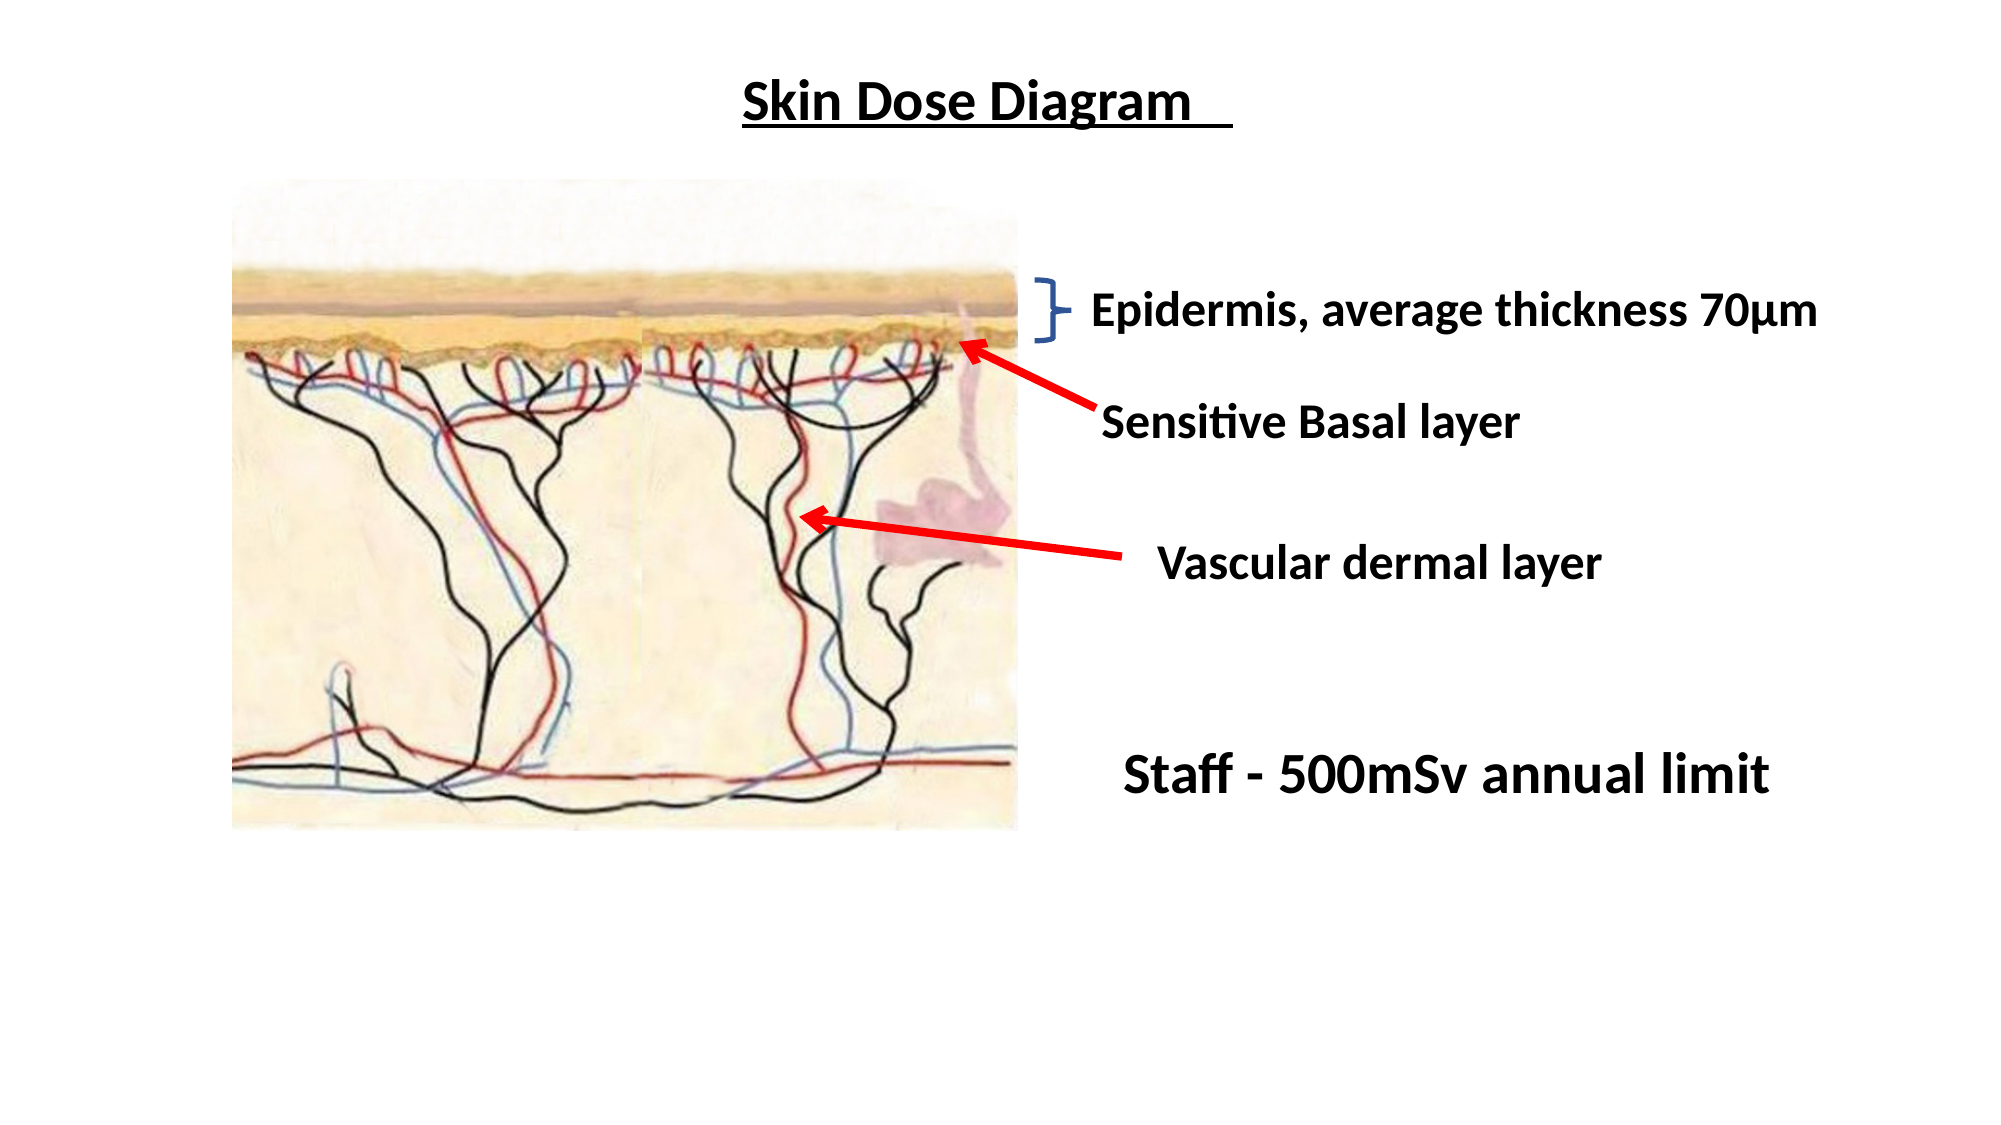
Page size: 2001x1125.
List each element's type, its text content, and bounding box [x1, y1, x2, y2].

text_box Epidermis, average thickness 70µm [1075, 268, 1895, 340]
title Skin Dose Diagram [727, 38, 1331, 164]
text_box Staff - 500mSv annual limit [1108, 712, 1961, 838]
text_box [958, 341, 1096, 409]
text_box Sensitive Basal layer [1085, 387, 1738, 464]
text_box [798, 516, 1122, 557]
picture [232, 179, 1018, 831]
text_box Vascular dermal layer [1141, 528, 1794, 606]
text_box [1034, 279, 1072, 341]
